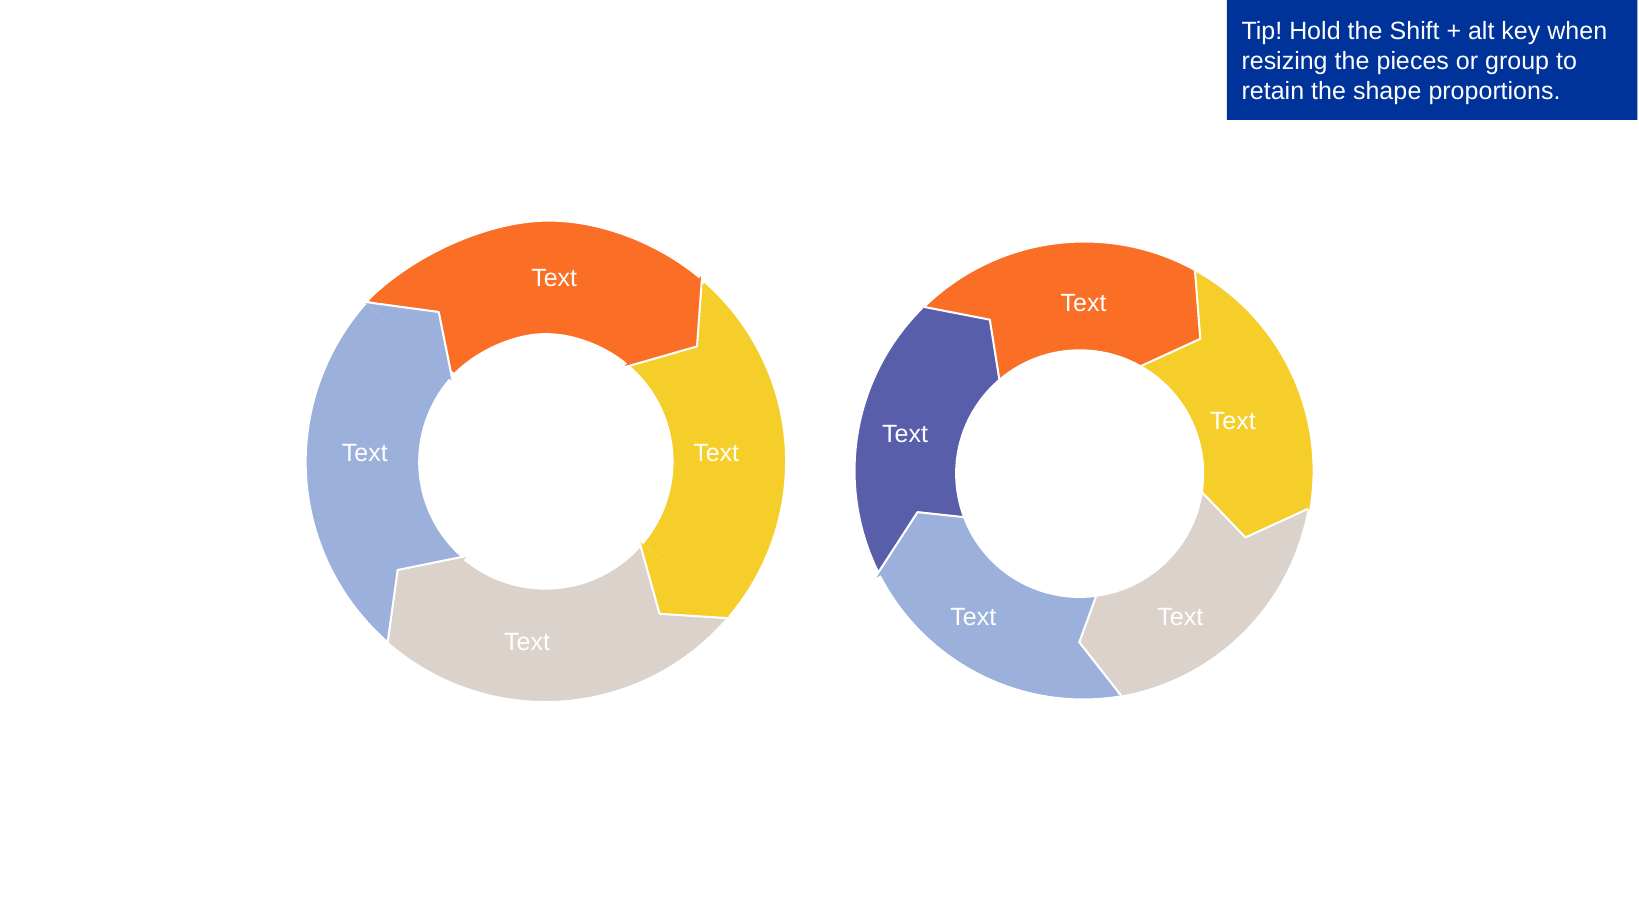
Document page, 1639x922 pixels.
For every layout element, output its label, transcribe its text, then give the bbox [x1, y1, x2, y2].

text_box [305, 219, 787, 703]
text_box Tip! Hold the Shift + alt key when resizing the pieces or group to retain the shape proportions. [1226, 0, 1638, 120]
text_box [819, 202, 1346, 717]
